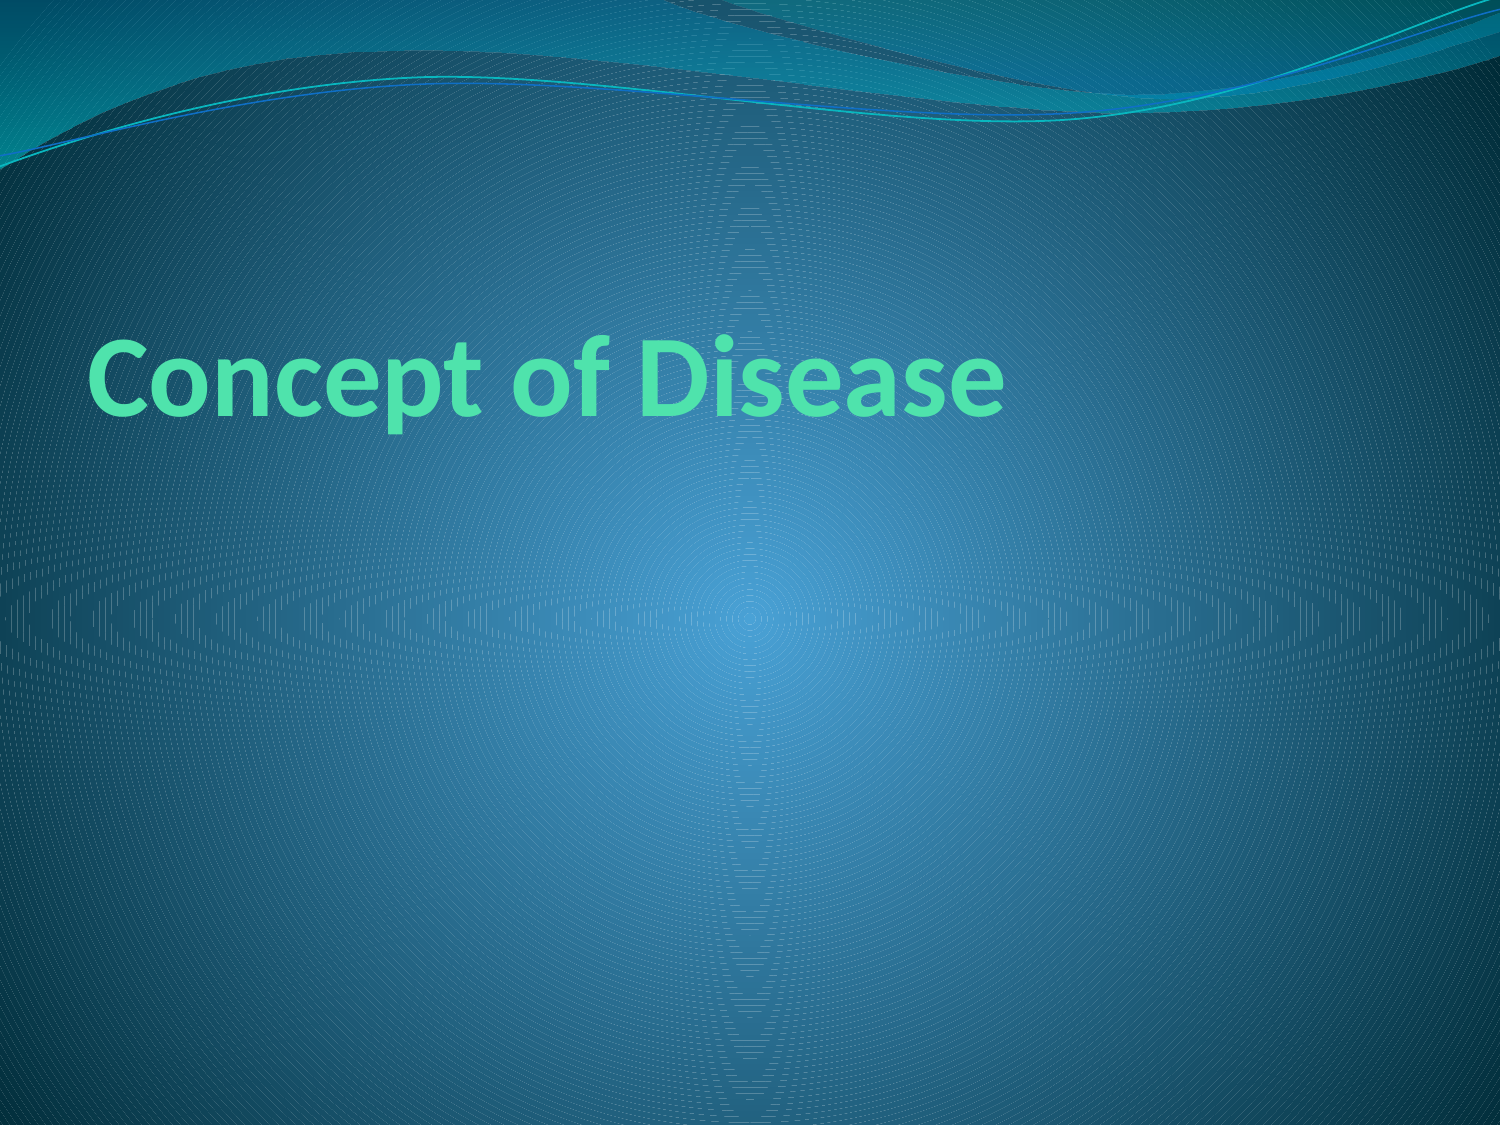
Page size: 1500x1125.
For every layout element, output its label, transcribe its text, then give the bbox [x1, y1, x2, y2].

title Concept of Disease [86, 216, 1362, 440]
